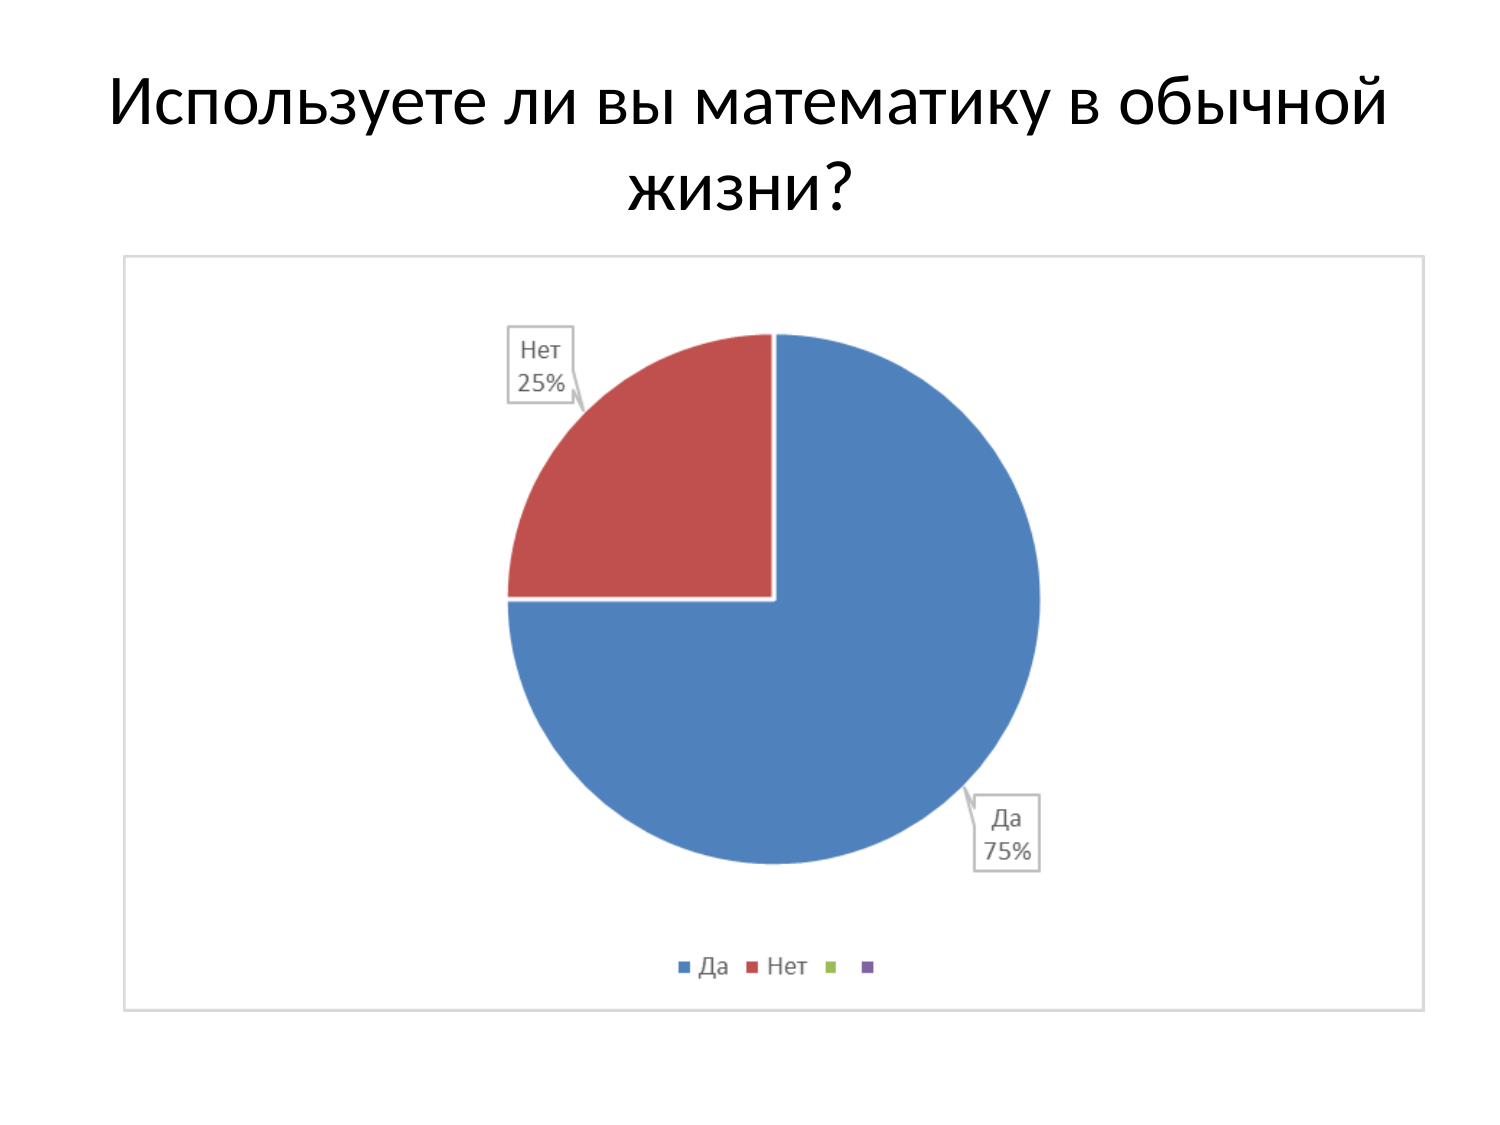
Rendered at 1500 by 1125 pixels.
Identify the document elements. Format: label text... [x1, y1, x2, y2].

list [123, 255, 1426, 1012]
title Используете ли вы математику в обычной жизни? [75, 45, 1425, 233]
